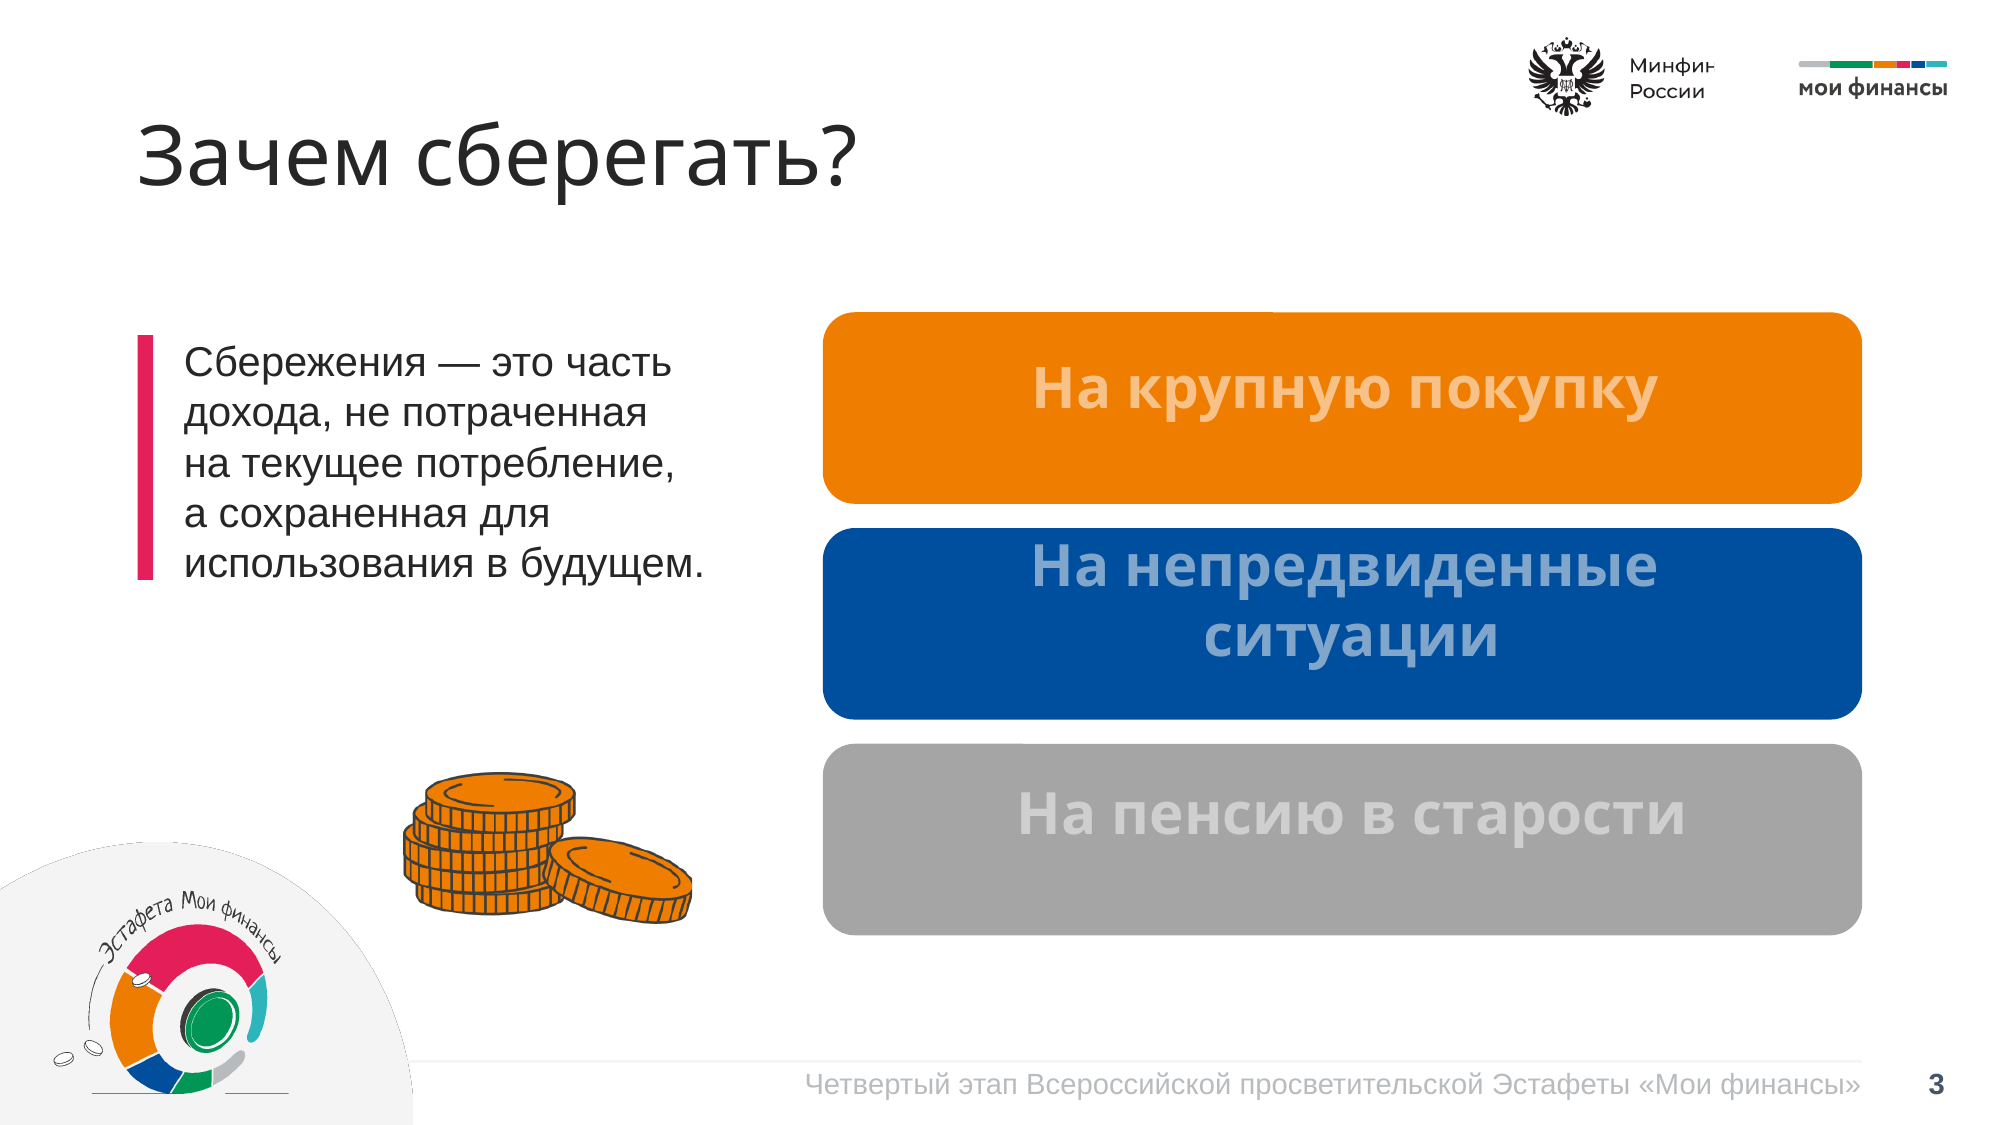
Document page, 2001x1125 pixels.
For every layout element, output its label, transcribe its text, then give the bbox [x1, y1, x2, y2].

text_box На непредвиденные ситуации [822, 528, 1863, 716]
picture [0, 772, 693, 1125]
text_box [136, 333, 155, 582]
text_box [820, 310, 1865, 506]
text_box [835, 716, 1849, 722]
text_box 3 [1862, 1064, 1945, 1125]
text_box На пенсию в старости [822, 776, 1863, 936]
text_box [820, 741, 1865, 913]
title Зачем сберегать? [137, 113, 1072, 216]
text_box На крупную покупку [854, 350, 1817, 474]
list Сбережения — это часть дохода, не потраченная на текущее потребление, а сохраненная для использования в будущем. [183, 335, 749, 598]
